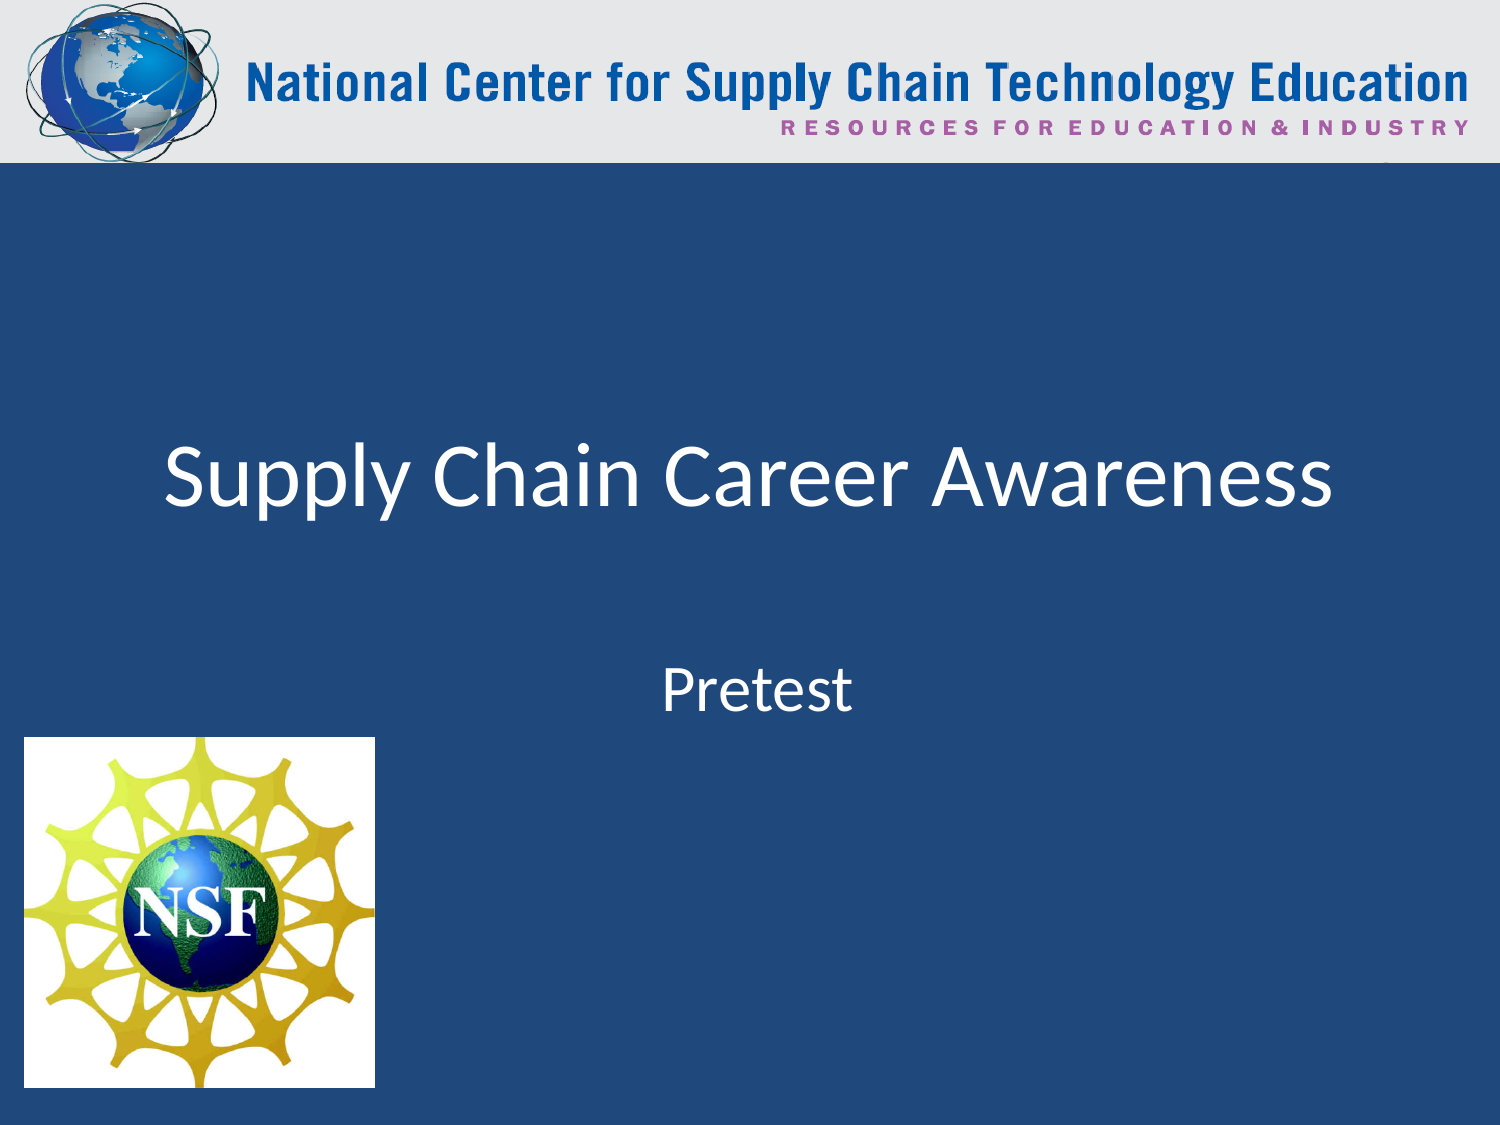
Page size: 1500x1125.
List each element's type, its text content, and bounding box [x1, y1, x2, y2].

subtitle Pretest [225, 637, 1275, 925]
picture [0, 0, 1500, 163]
picture [24, 737, 376, 1088]
title Supply Chain Career Awareness [112, 349, 1388, 591]
